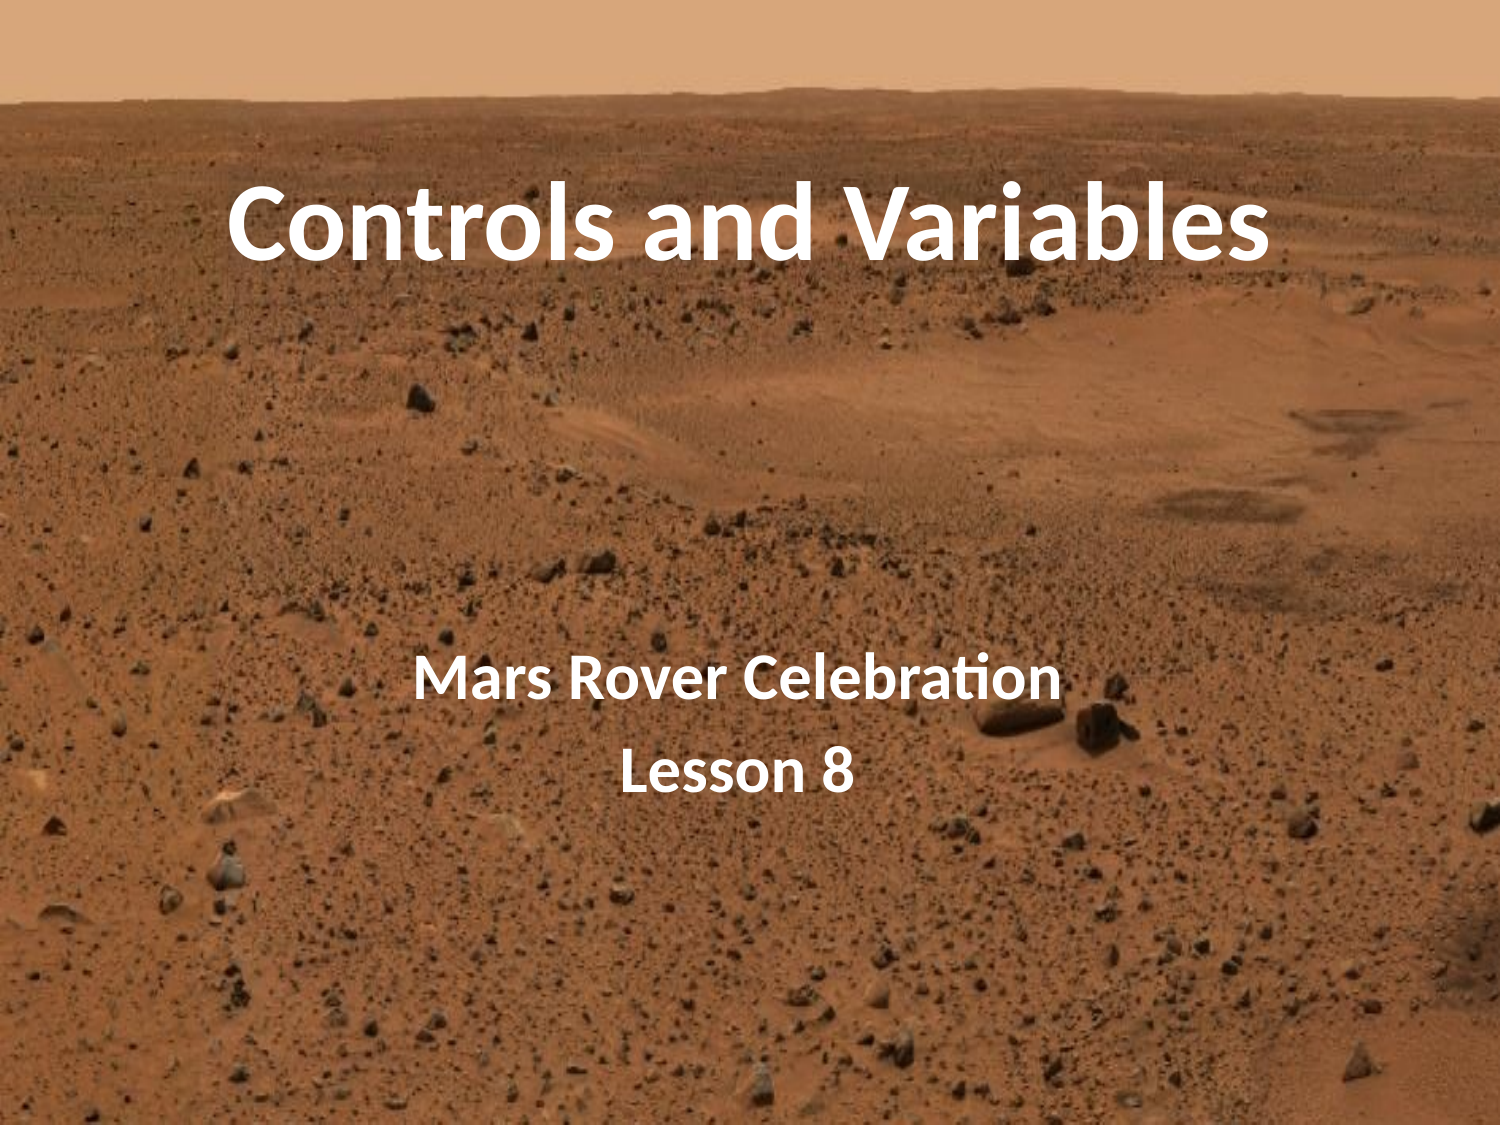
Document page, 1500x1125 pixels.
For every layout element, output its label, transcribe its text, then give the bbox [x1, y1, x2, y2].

subtitle Mars Rover Celebration Lesson 8 [212, 624, 1263, 913]
title Controls and Variables [112, 162, 1388, 404]
picture [0, 0, 1500, 1125]
